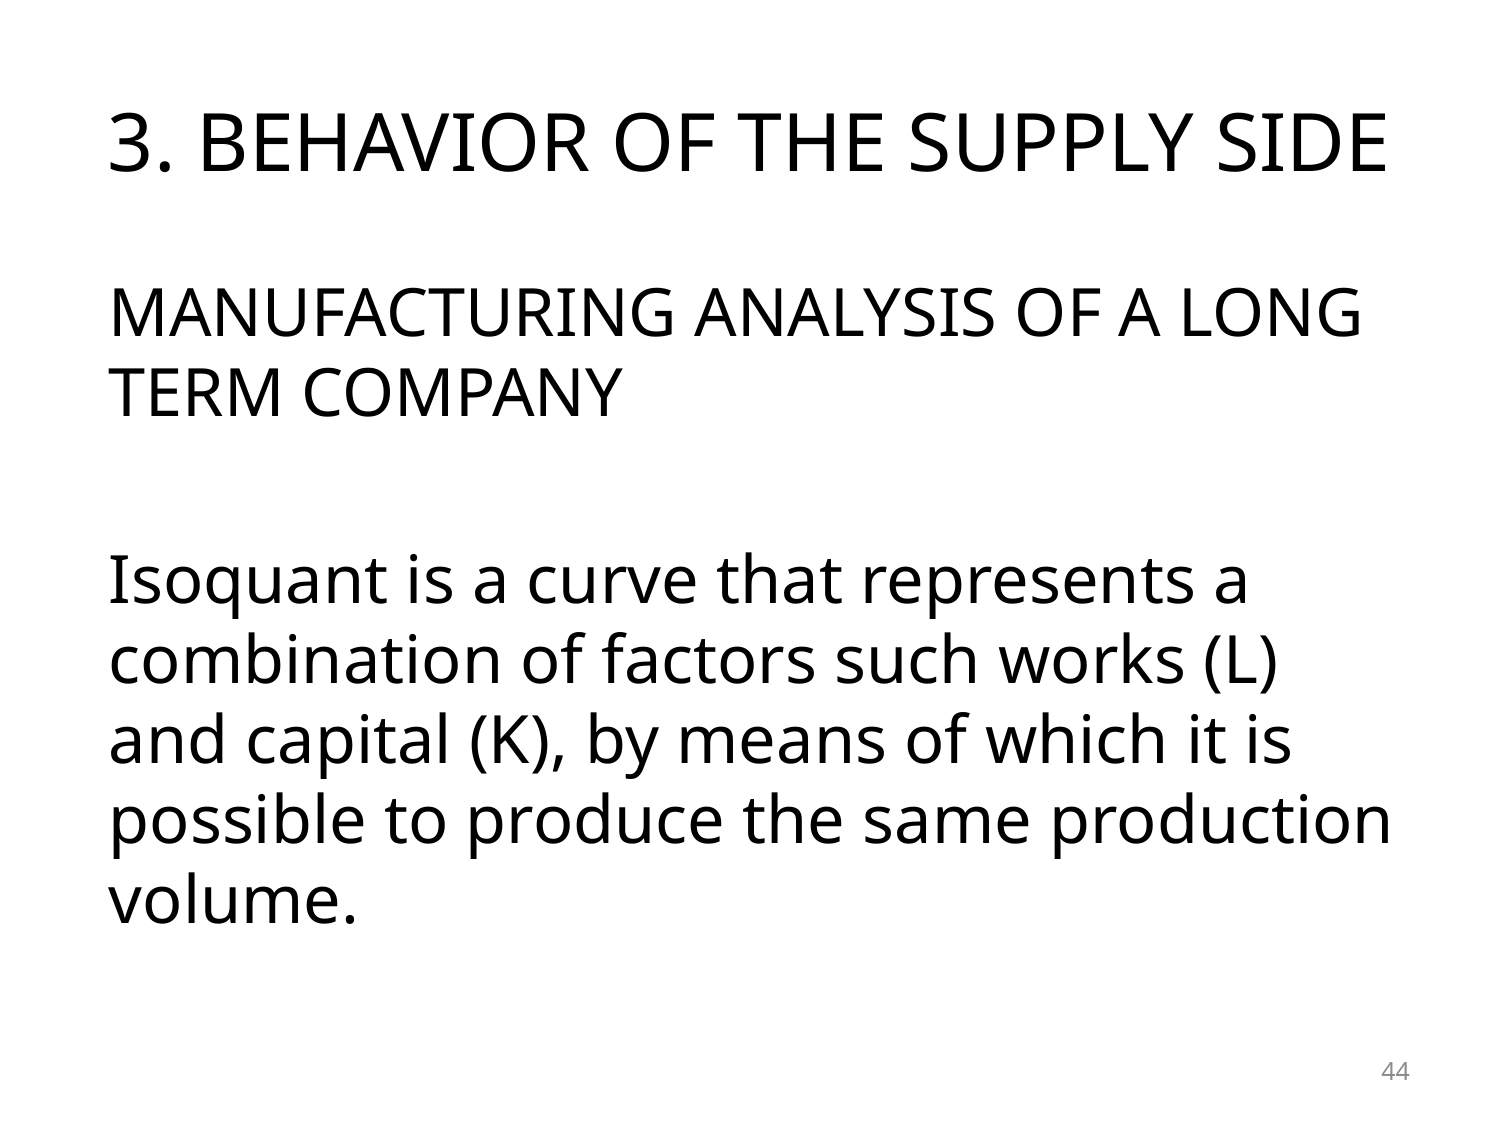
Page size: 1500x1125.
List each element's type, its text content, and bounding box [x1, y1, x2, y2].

slide_number 44 [1074, 1042, 1425, 1103]
title 3. BEHAVIOR OF THE SUPPLY SIDE [75, 45, 1425, 233]
list MANUFACTURING ANALYSIS OF A LONG TERM COMPANY Isoquant is a curve that represents a combination of factors such works (L) and capital (K), by means of which it is possible to produce the same production volume. [75, 262, 1425, 1005]
